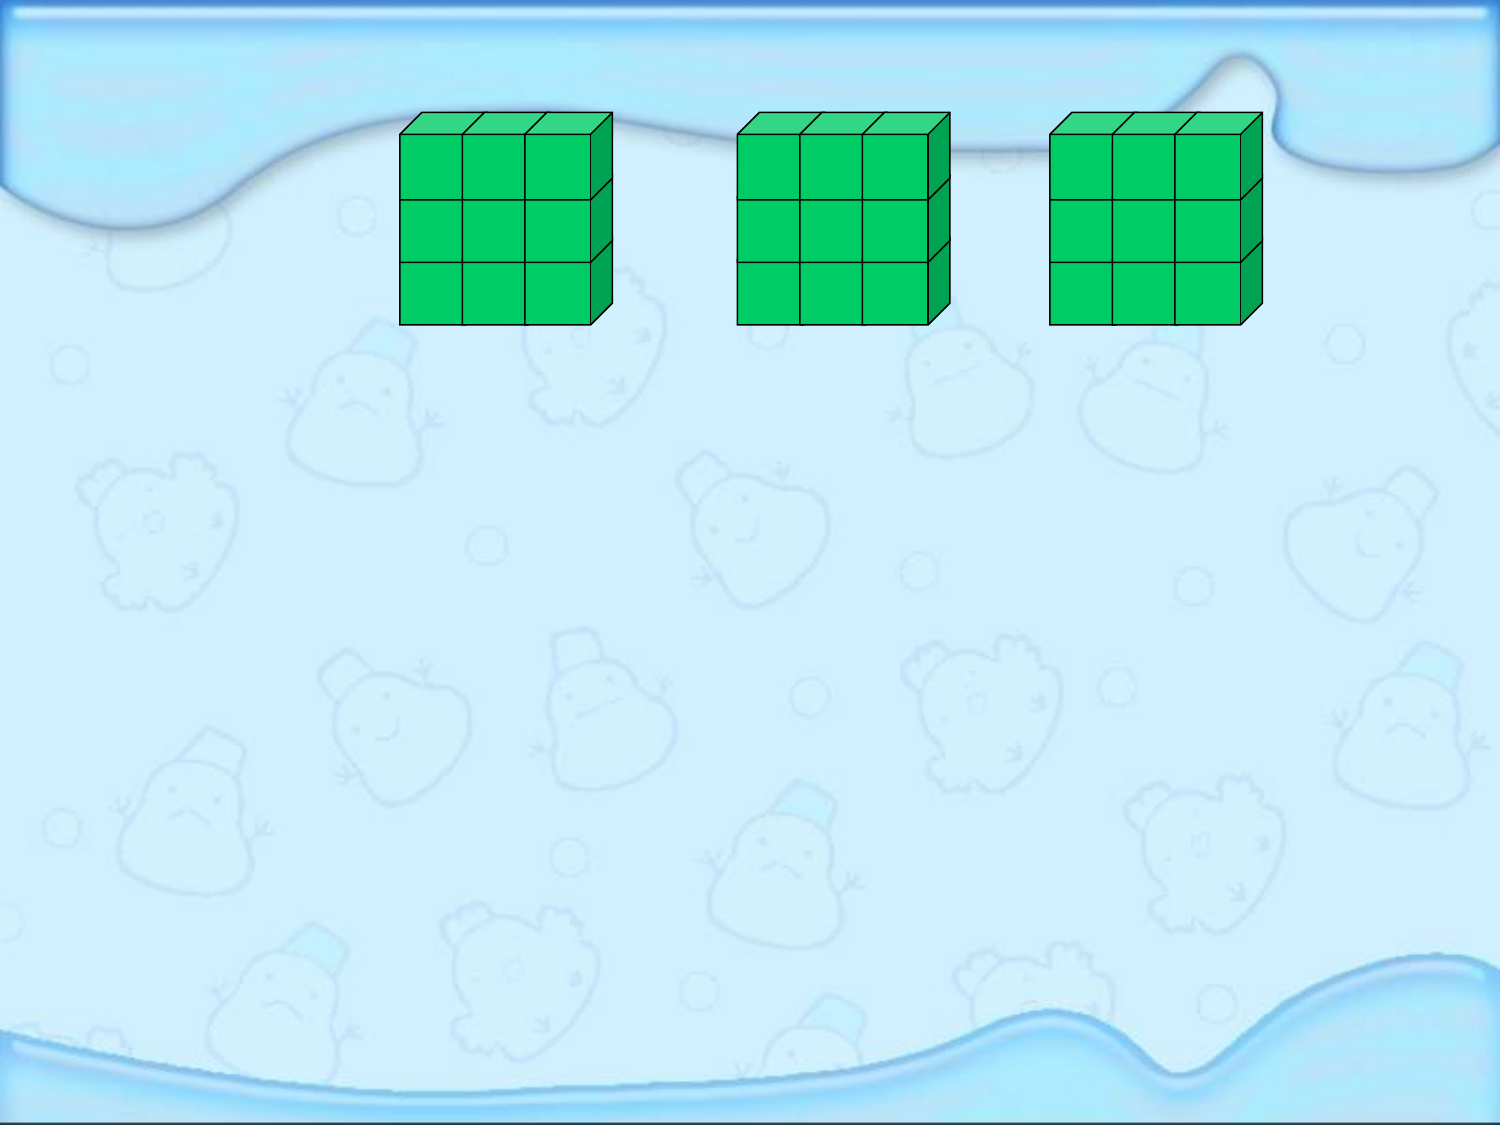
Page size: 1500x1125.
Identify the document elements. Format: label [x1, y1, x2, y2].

text_box [737, 112, 951, 326]
text_box [1049, 112, 1263, 326]
picture [0, 0, 1500, 1125]
text_box [399, 112, 613, 326]
